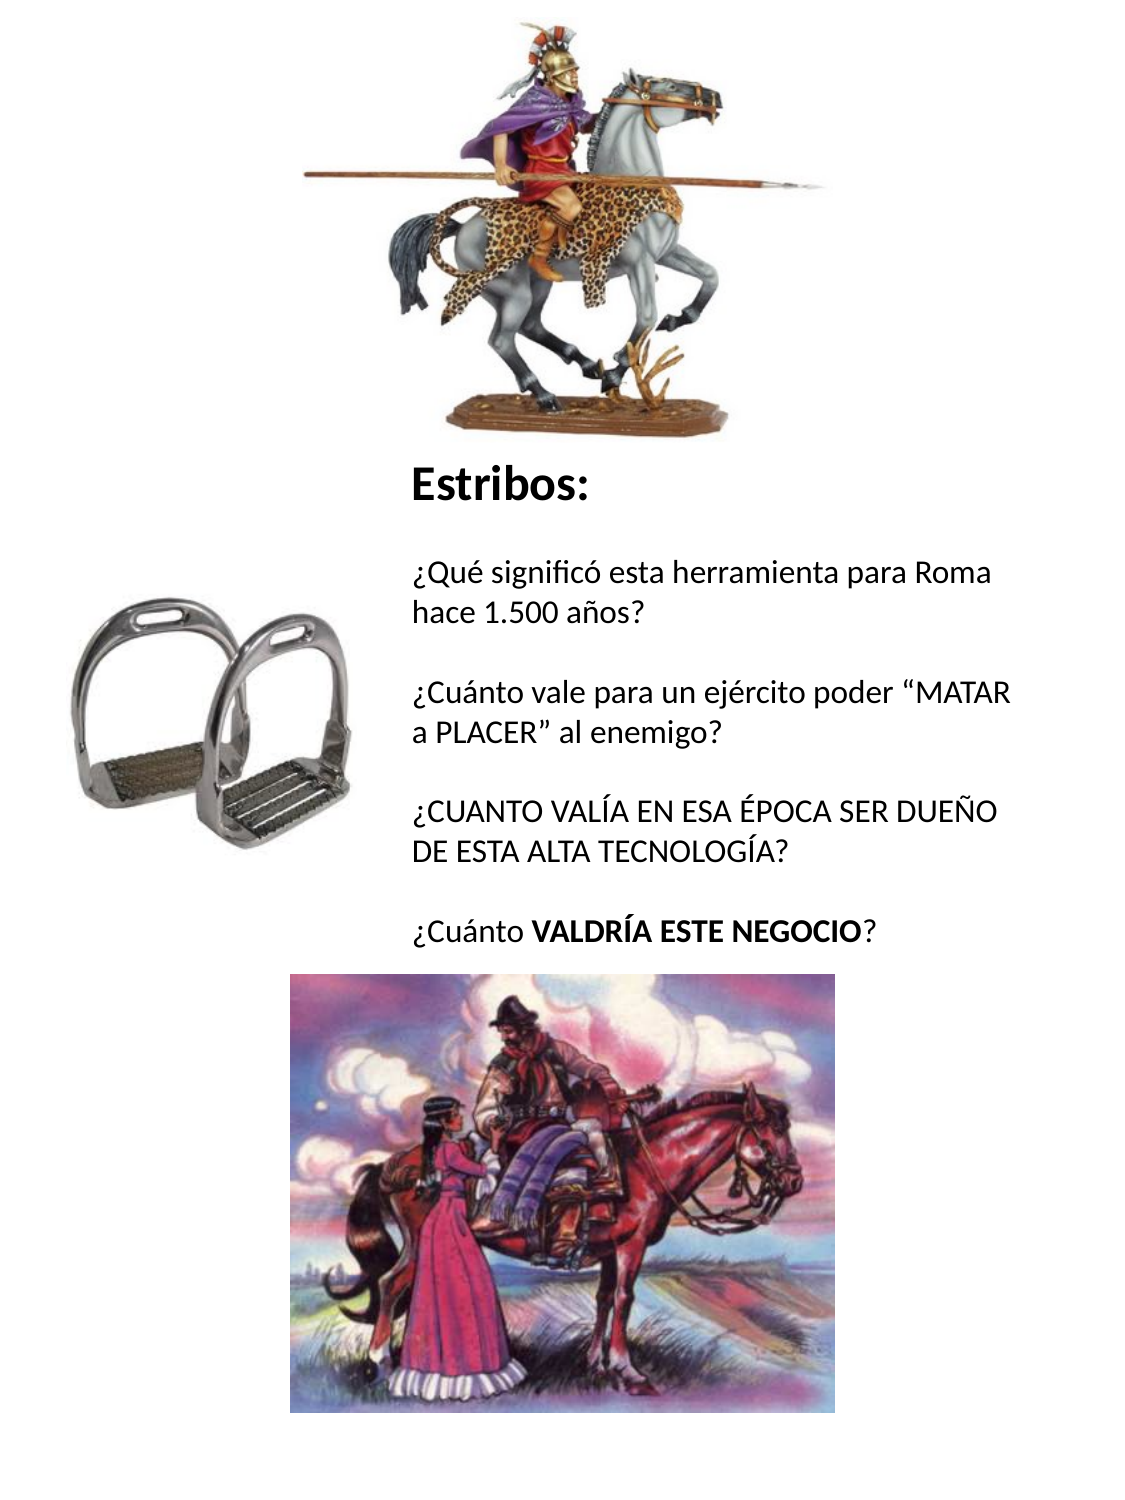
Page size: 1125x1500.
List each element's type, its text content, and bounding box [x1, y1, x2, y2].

picture [290, 974, 835, 1413]
picture [302, 17, 833, 444]
picture [66, 548, 357, 898]
text_box Estribos: ¿Qué significó esta herramienta para Roma hace 1.500 años? ¿Cuánto vale para un ejército poder “MATAR a PLACER” al enemigo? ¿CUANTO VALÍA EN ESA ÉPOCA SER DUEÑO DE ESTA ALTA TECNOLOGÍA? ¿Cuánto VALDRÍA ESTE NEGOCIO? [397, 442, 1035, 997]
